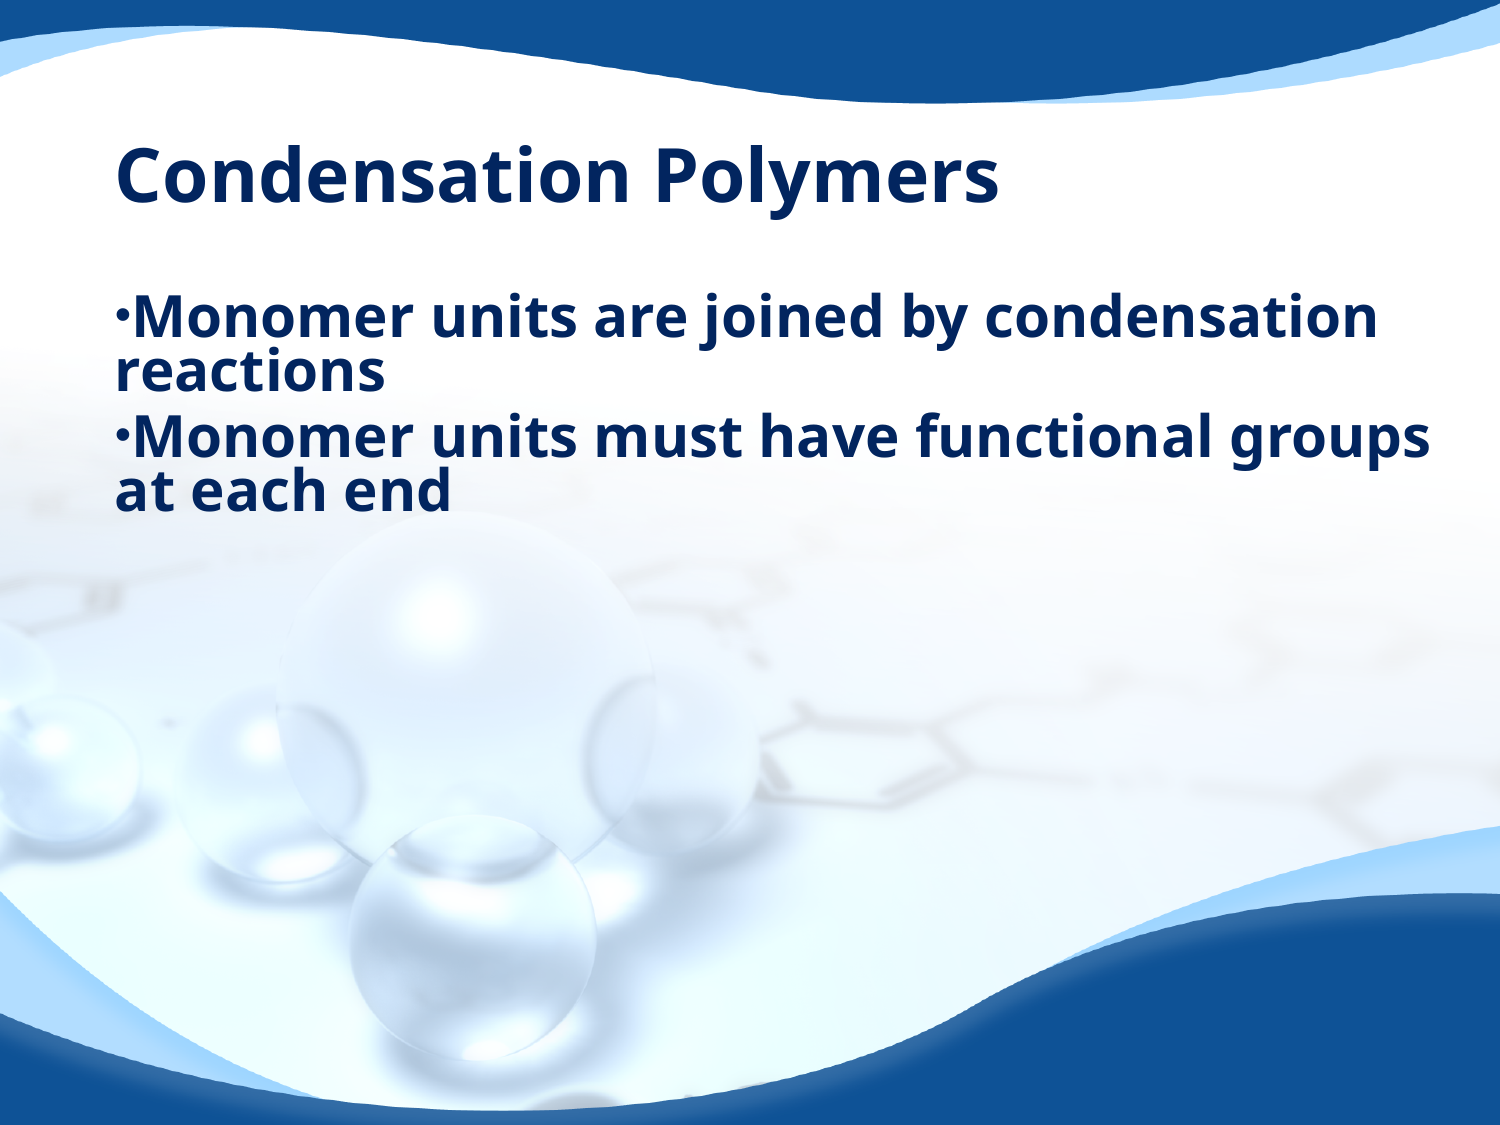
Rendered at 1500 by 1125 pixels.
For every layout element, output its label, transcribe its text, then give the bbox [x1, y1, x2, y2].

picture [0, 0, 1500, 1125]
title Condensation Polymers [99, 120, 1450, 226]
list Monomer units are joined by condensation reactions Monomer units must have functional groups at each end [99, 287, 1450, 1005]
